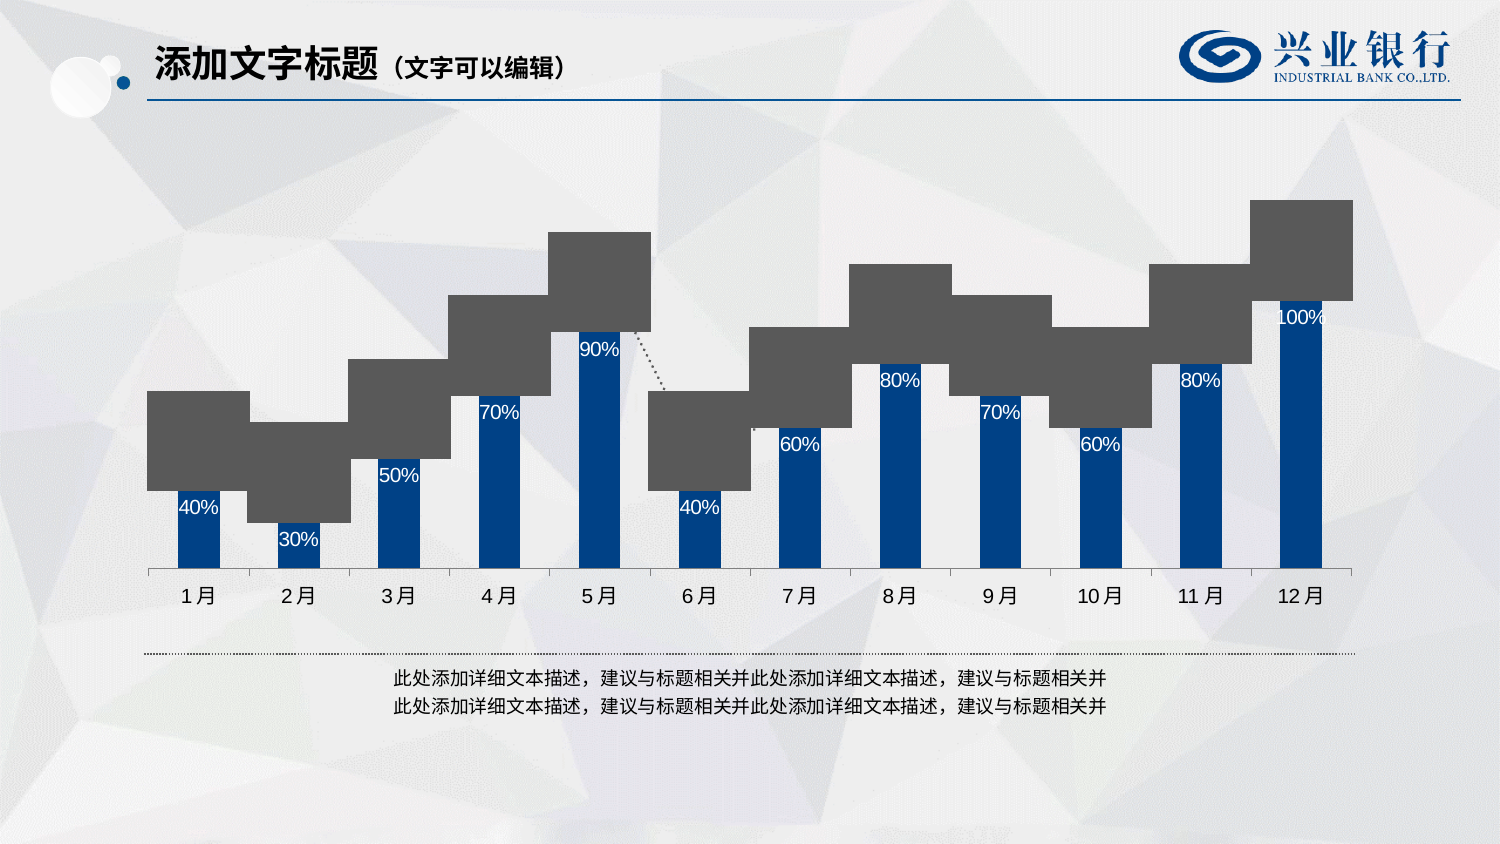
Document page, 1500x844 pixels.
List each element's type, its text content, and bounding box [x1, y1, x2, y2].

chart [133, 200, 1367, 610]
picture [0, 0, 1500, 844]
text_box 添加文字标题（文字可以编辑） [142, 34, 719, 91]
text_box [124, 653, 1376, 783]
